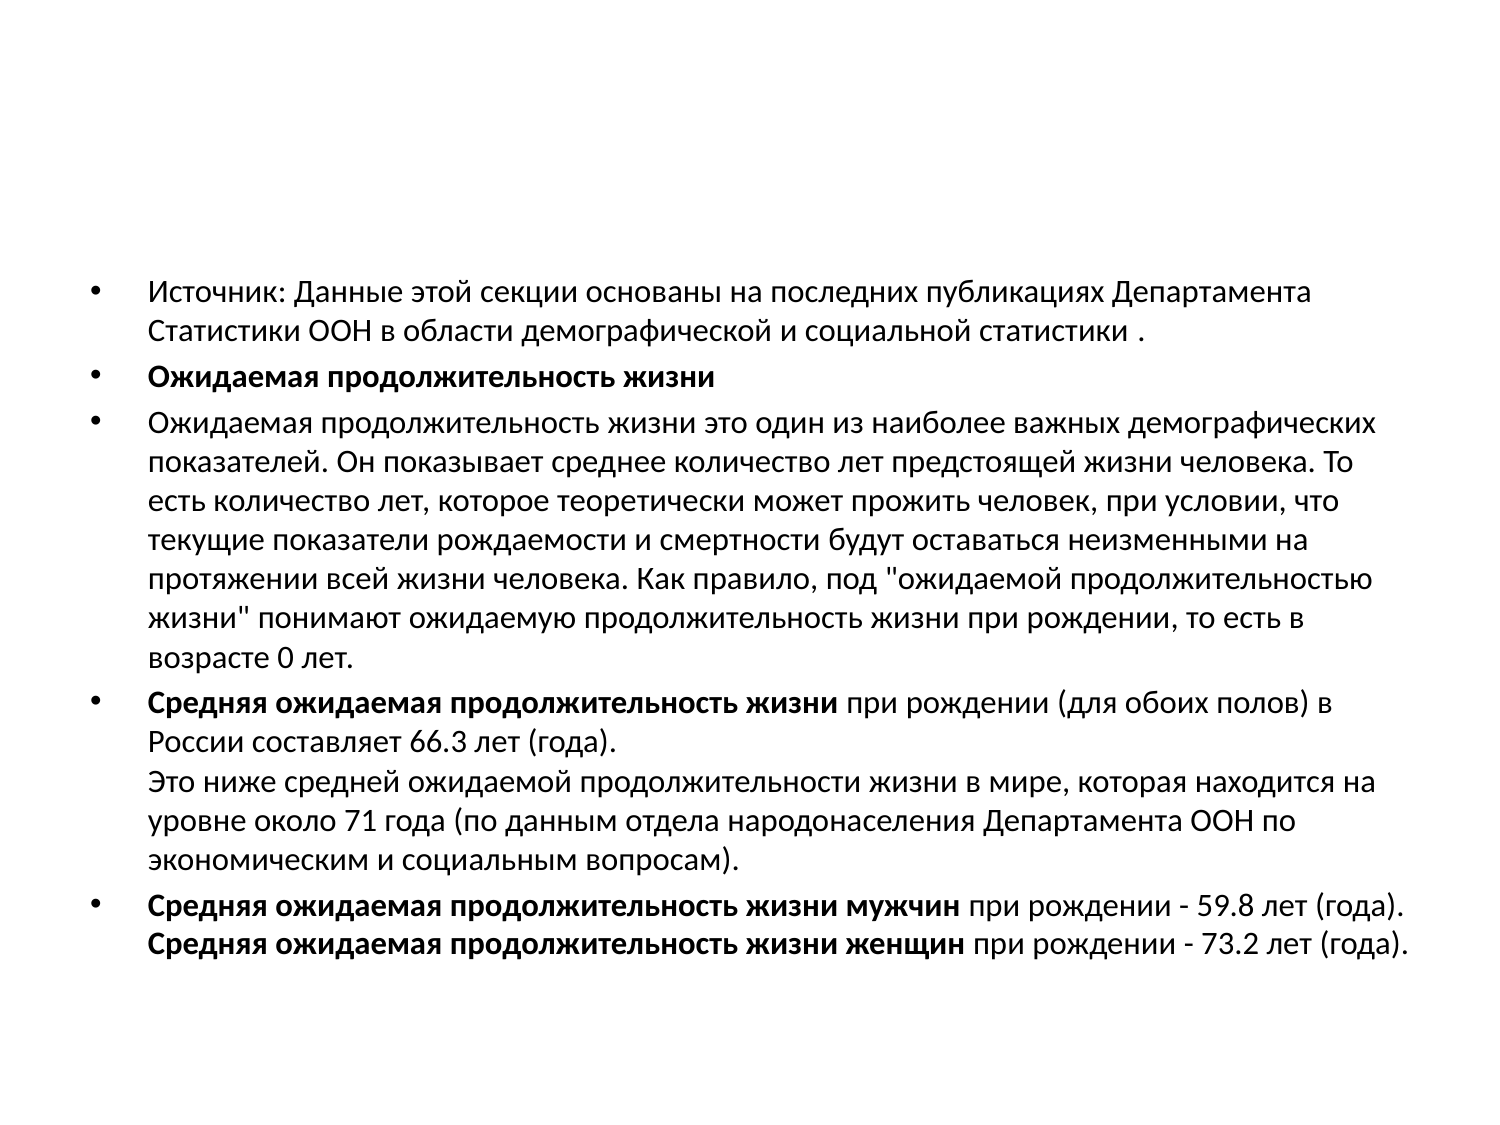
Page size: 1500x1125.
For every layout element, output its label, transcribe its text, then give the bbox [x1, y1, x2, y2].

list Источник: Данные этой секции основаны на последних публикациях Департамента Статистики ООН в области демографической и социальной статистики . Ожидаемая продолжительность жизни Ожидаемая продолжительность жизни это один из наиболее важных демографических показателей. Он показывает среднее количество лет предстоящей жизни человека. То есть количество лет, которое теоретически может прожить человек, при условии, что текущие показатели рождаемости и смертности будут оставаться неизменными на протяжении всей жизни человека. Как правило, под "ожидаемой продолжительностью жизни" понимают ожидаемую продолжительность жизни при рождении, то есть в возрасте 0 лет. Средняя ожидаемая продолжительность жизни при рождении (для обоих полов) в России составляет 66.3 лет (года). Это ниже средней ожидаемой продолжительности жизни в мире, которая находится на уровне около 71 года (по данным отдела народонаселения Департамента ООН по экономическим и социальным вопросам). Средняя ожидаемая продолжительность жизни мужчин при рождении - 59.8 лет (года). Средняя ожидаемая продолжительность жизни женщин при рождении - 73.2 лет (года). [75, 262, 1425, 1005]
